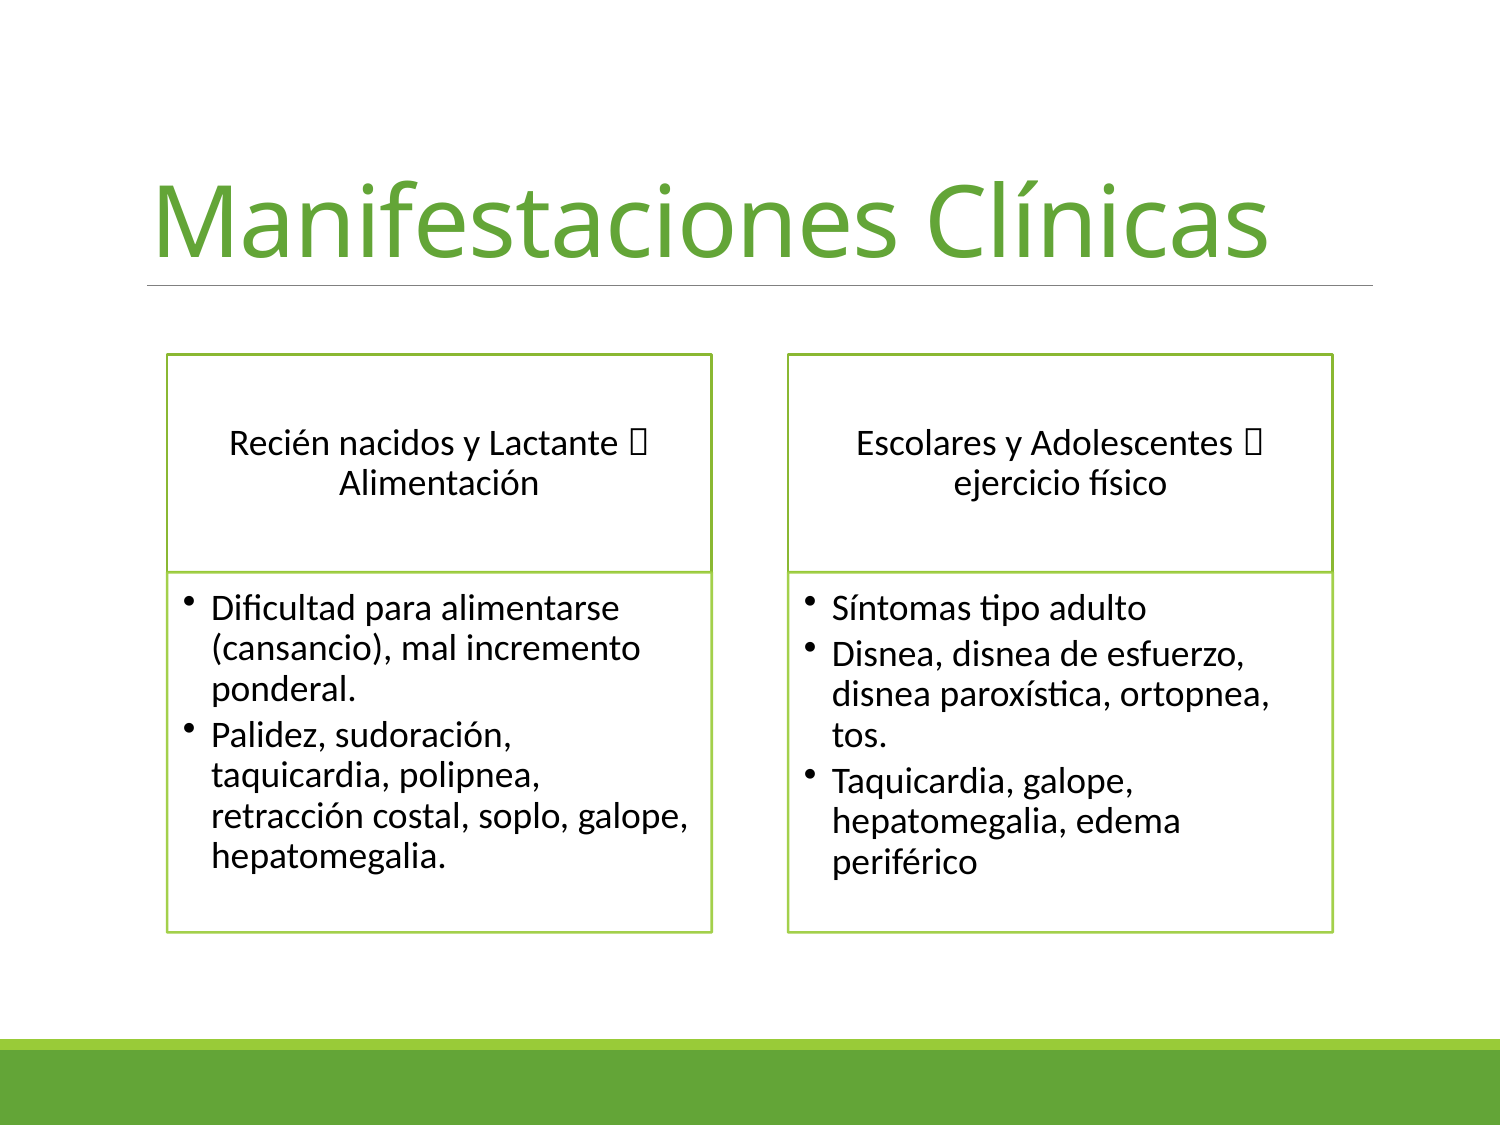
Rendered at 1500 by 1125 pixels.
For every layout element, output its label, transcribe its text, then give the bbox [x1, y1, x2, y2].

title Manifestaciones Clínicas [135, 47, 1373, 285]
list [166, 353, 1334, 934]
